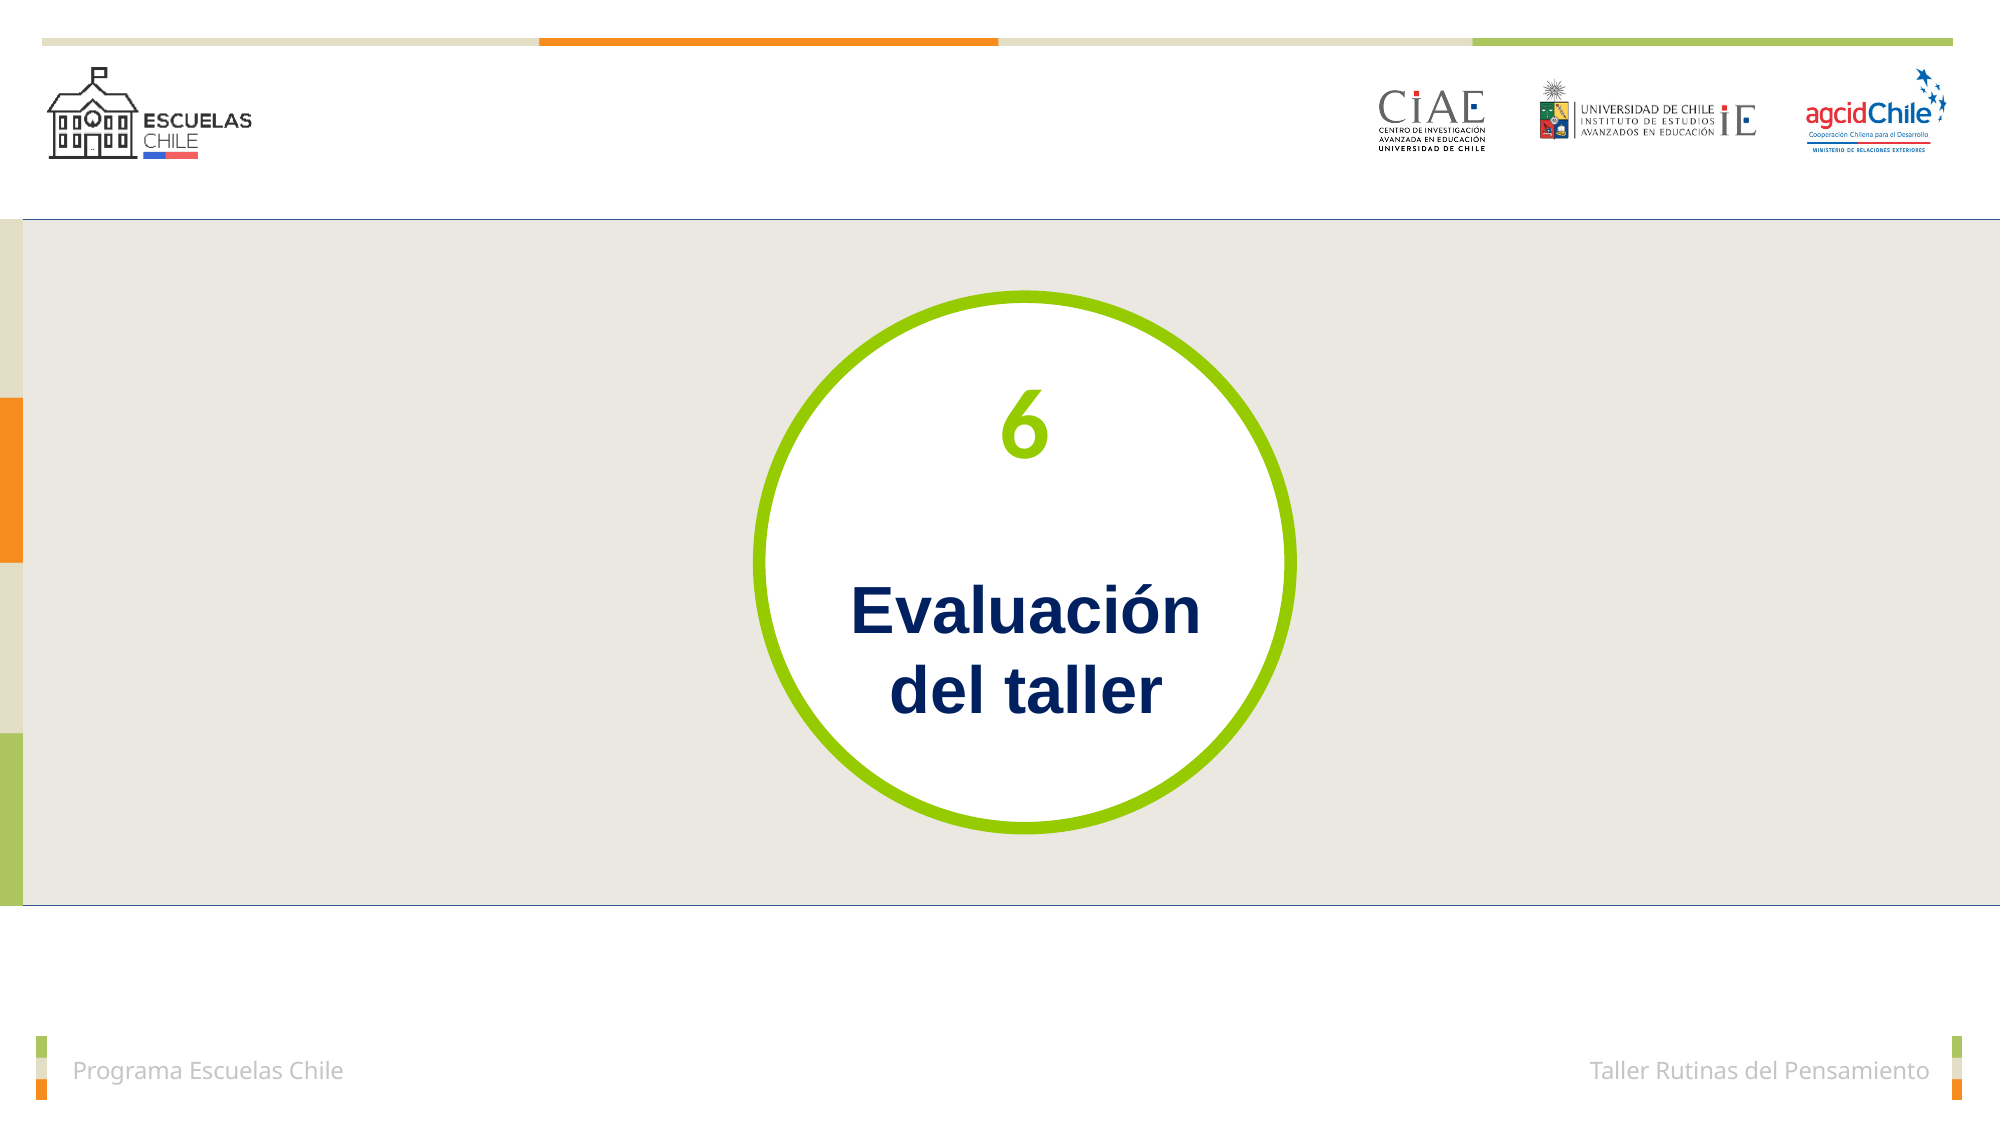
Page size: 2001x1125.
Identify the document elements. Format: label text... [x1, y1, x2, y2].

text_box 6 [991, 351, 1059, 487]
picture [1952, 1036, 1962, 1100]
picture [1369, 65, 1950, 161]
picture [46, 67, 253, 159]
text_box [23, 219, 2000, 906]
picture [42, 38, 1953, 46]
picture [36, 1036, 47, 1100]
text_box [759, 296, 1291, 829]
picture [0, 218, 23, 907]
text_box Evaluación del taller [824, 558, 1229, 734]
